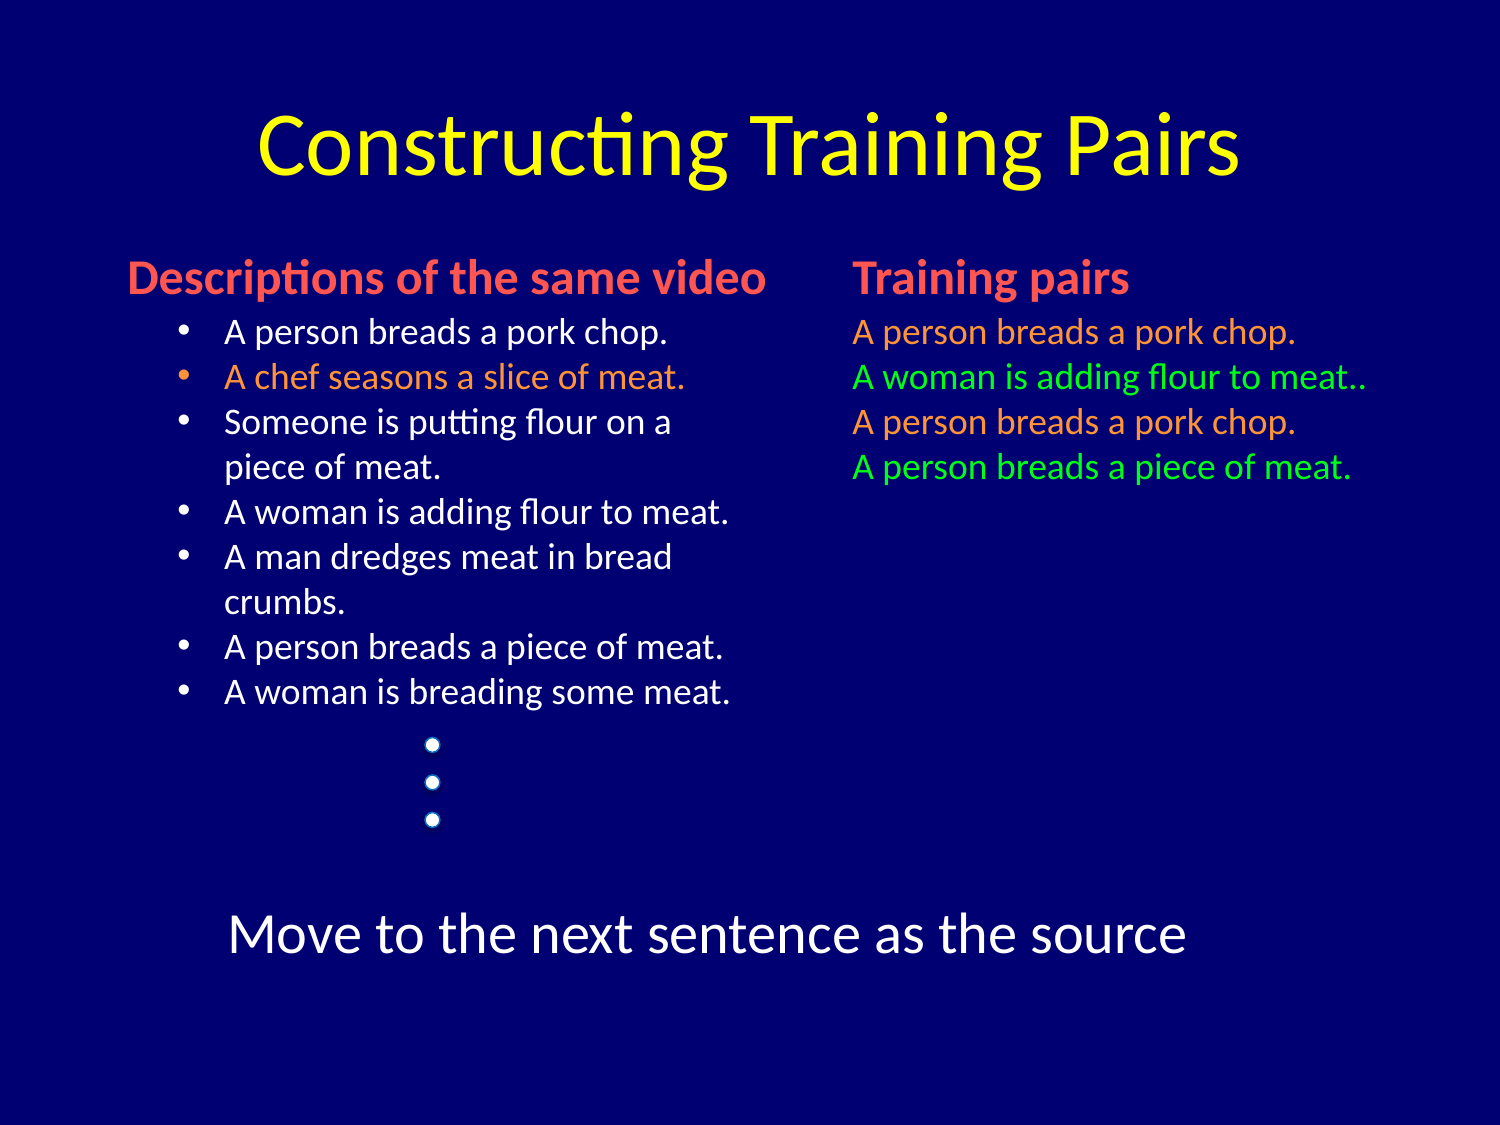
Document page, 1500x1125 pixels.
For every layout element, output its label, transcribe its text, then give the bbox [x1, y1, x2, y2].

text_box Training pairs [837, 237, 1238, 313]
text_box A person breads a pork chop. A woman is adding flour to meat.. A person breads a pork chop. A person breads a piece of meat. [837, 299, 1438, 495]
text_box Move to the next sentence as the source [212, 887, 1425, 973]
text_box Descriptions of the same video [112, 237, 788, 313]
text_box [424, 737, 441, 828]
text_box A person breads a pork chop. A chef seasons a slice of meat. Someone is putting flour on a piece of meat. A woman is adding flour to meat. A man dredges meat in bread crumbs. A person breads a piece of meat. A woman is breading some meat. [162, 313, 763, 720]
title Constructing Training Pairs [75, 45, 1425, 233]
